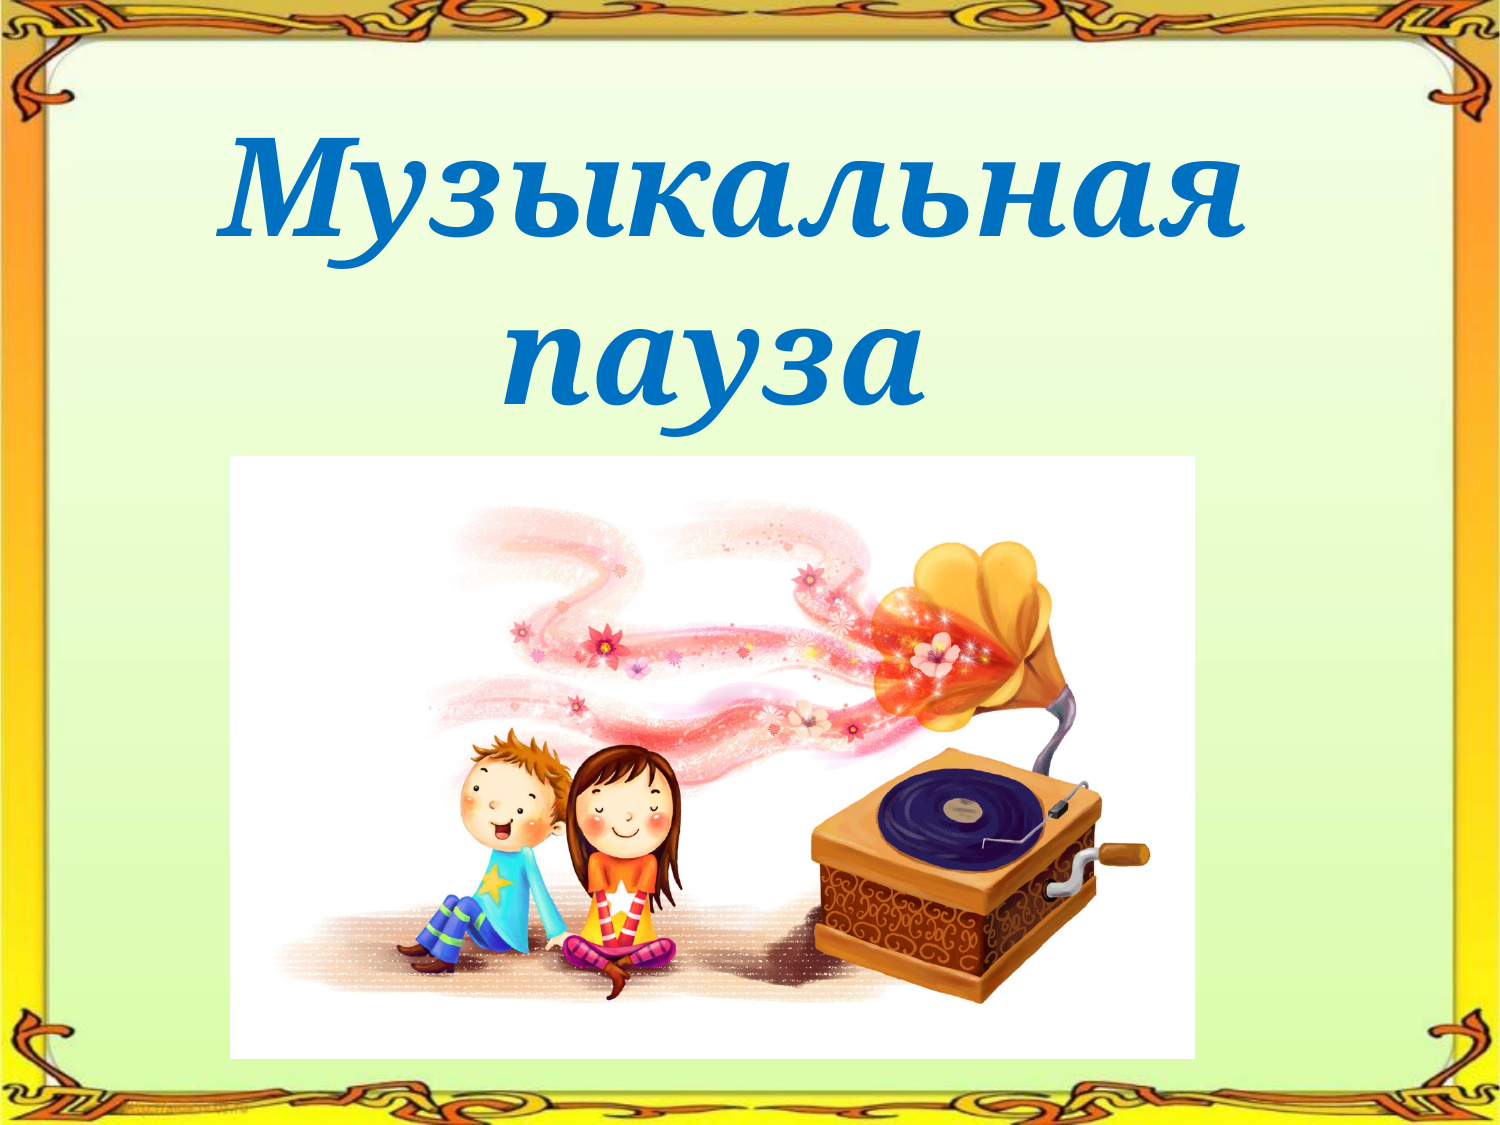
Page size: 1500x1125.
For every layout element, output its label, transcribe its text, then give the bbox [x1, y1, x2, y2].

picture [0, 0, 1500, 1125]
title Музыкальная пауза [0, 66, 1430, 953]
